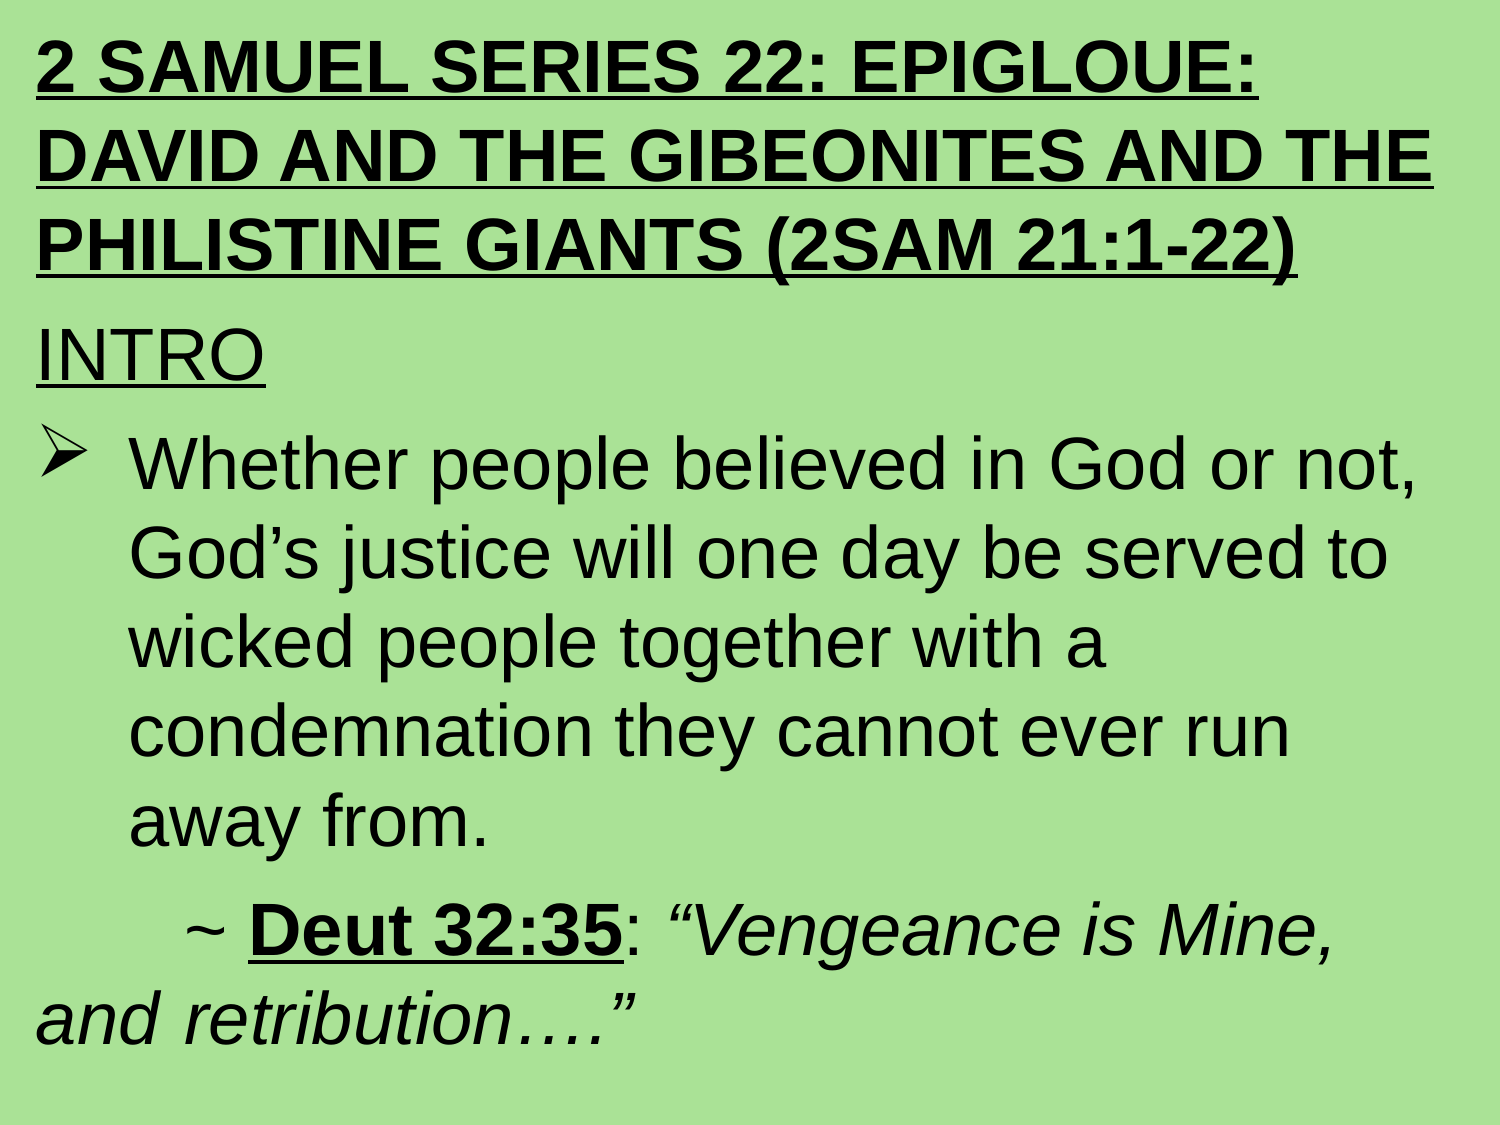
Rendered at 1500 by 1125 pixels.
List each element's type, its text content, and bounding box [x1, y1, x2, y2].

subtitle 2 SAMUEL SERIES 22: EPIGLOUE: DAVID AND THE GIBEONITES AND THE PHILISTINE GIANTS (2SAM 21:1-22) INTRO Whether people believed in God or not, God’s justice will one day be served to wicked people together with a condemnation they cannot ever run away from. ~ Deut 32:35: “Vengeance is Mine, and retribution….” [20, 10, 1480, 1106]
